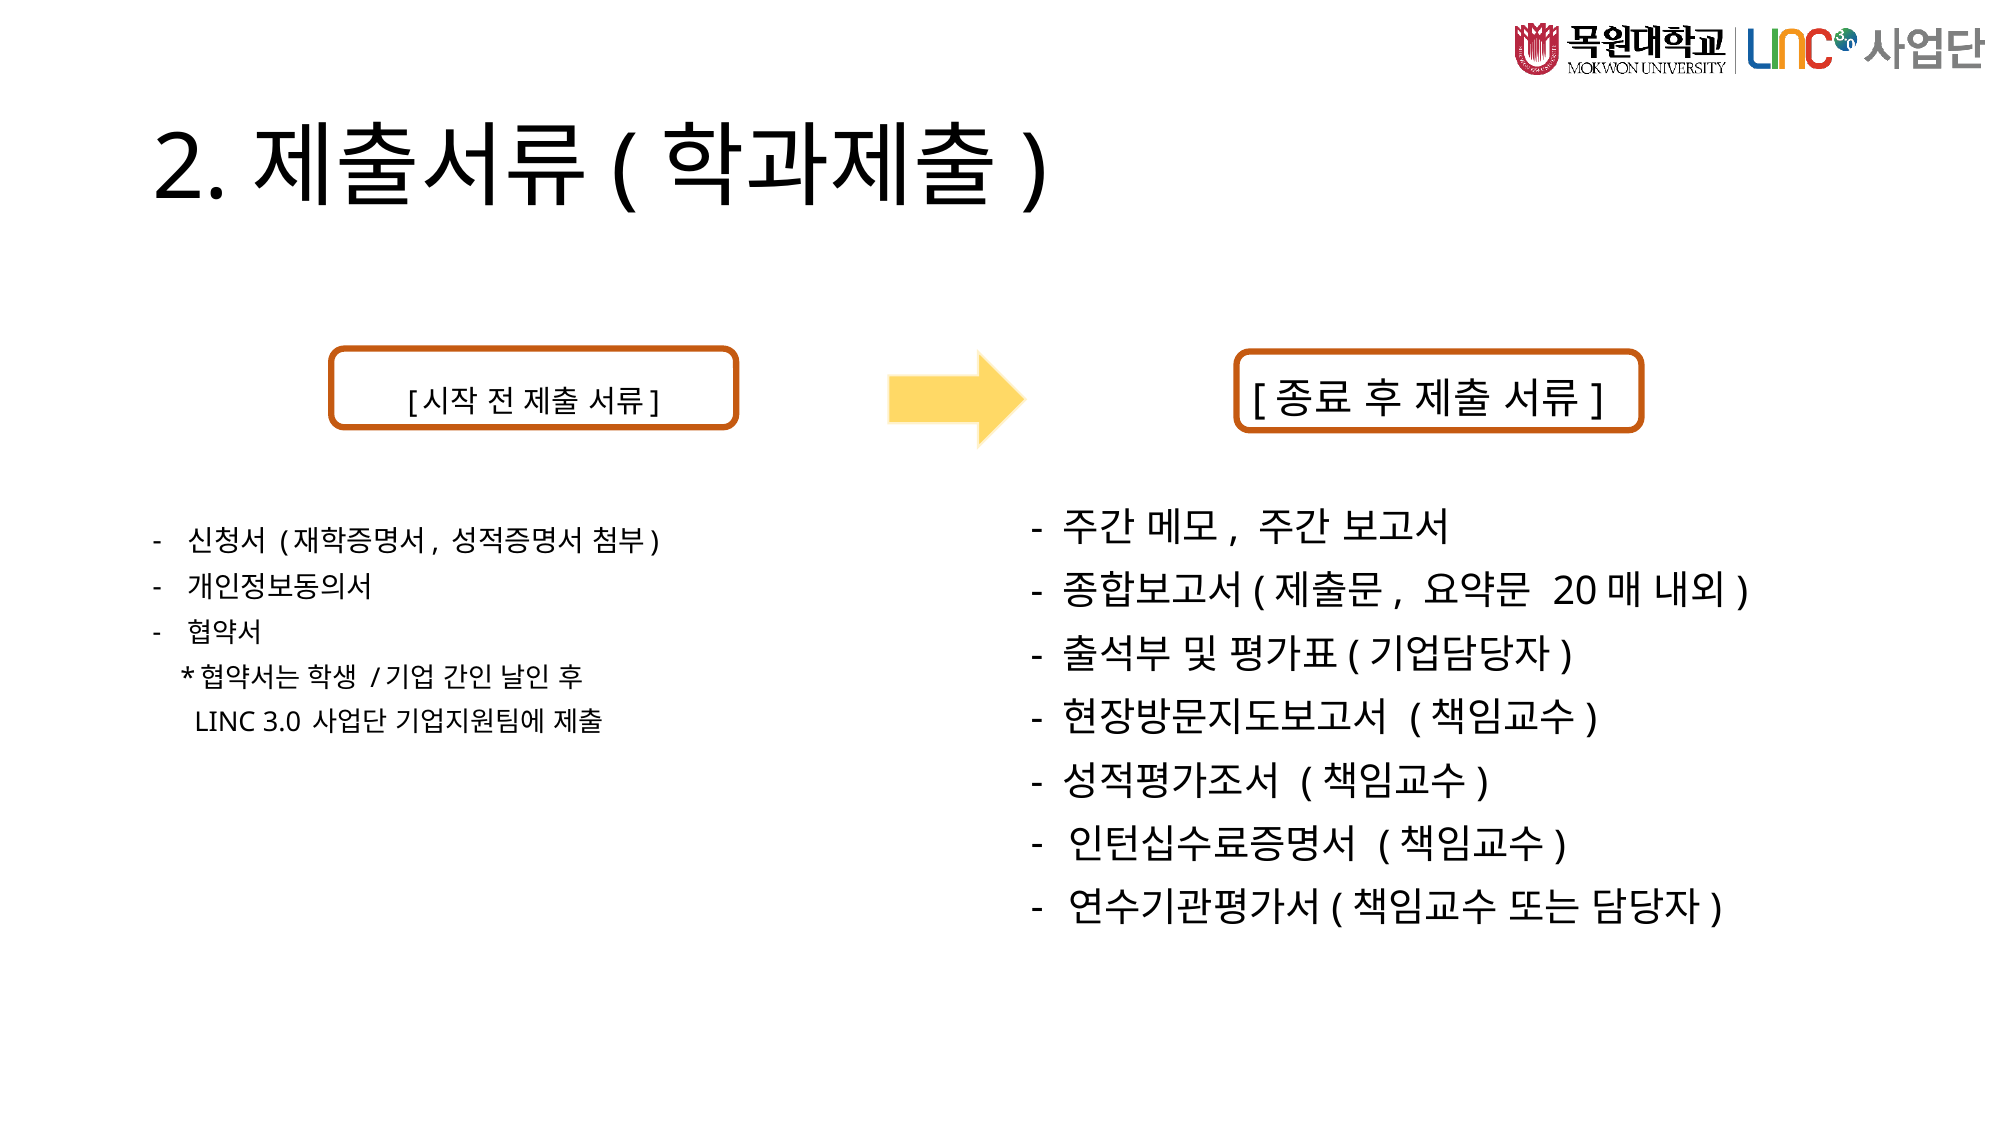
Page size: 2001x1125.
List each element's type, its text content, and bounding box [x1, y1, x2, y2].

text_box [종료 후 제출 서류] - 주간 메모, 주간 보고서 - 종합보고서(제출문, 요약문 20매 내외) - 출석부 및 평가표(기업담당자) - 현장방문지도보고서 (책임교수) - 성적평가조서 (책임교수) 인턴십수료증명서 (책임교수) 연수기관평가서(책임교수 또는 담당자) [1015, 299, 1863, 1014]
title 2.제출서류(학과제출) [137, 59, 1863, 278]
picture [1515, 23, 1985, 75]
text_box [330, 347, 738, 429]
text_box [887, 349, 1028, 450]
text_box [1235, 350, 1643, 432]
list [시작 전 제출 서류] 신청서 (재학증명서, 성적증명서 첨부) 개인정보동의서 협약서 *협약서는 학생 /기업 간인 날인 후 LINC 3.0 사업단 기업지원팀에 제출 [137, 326, 930, 791]
